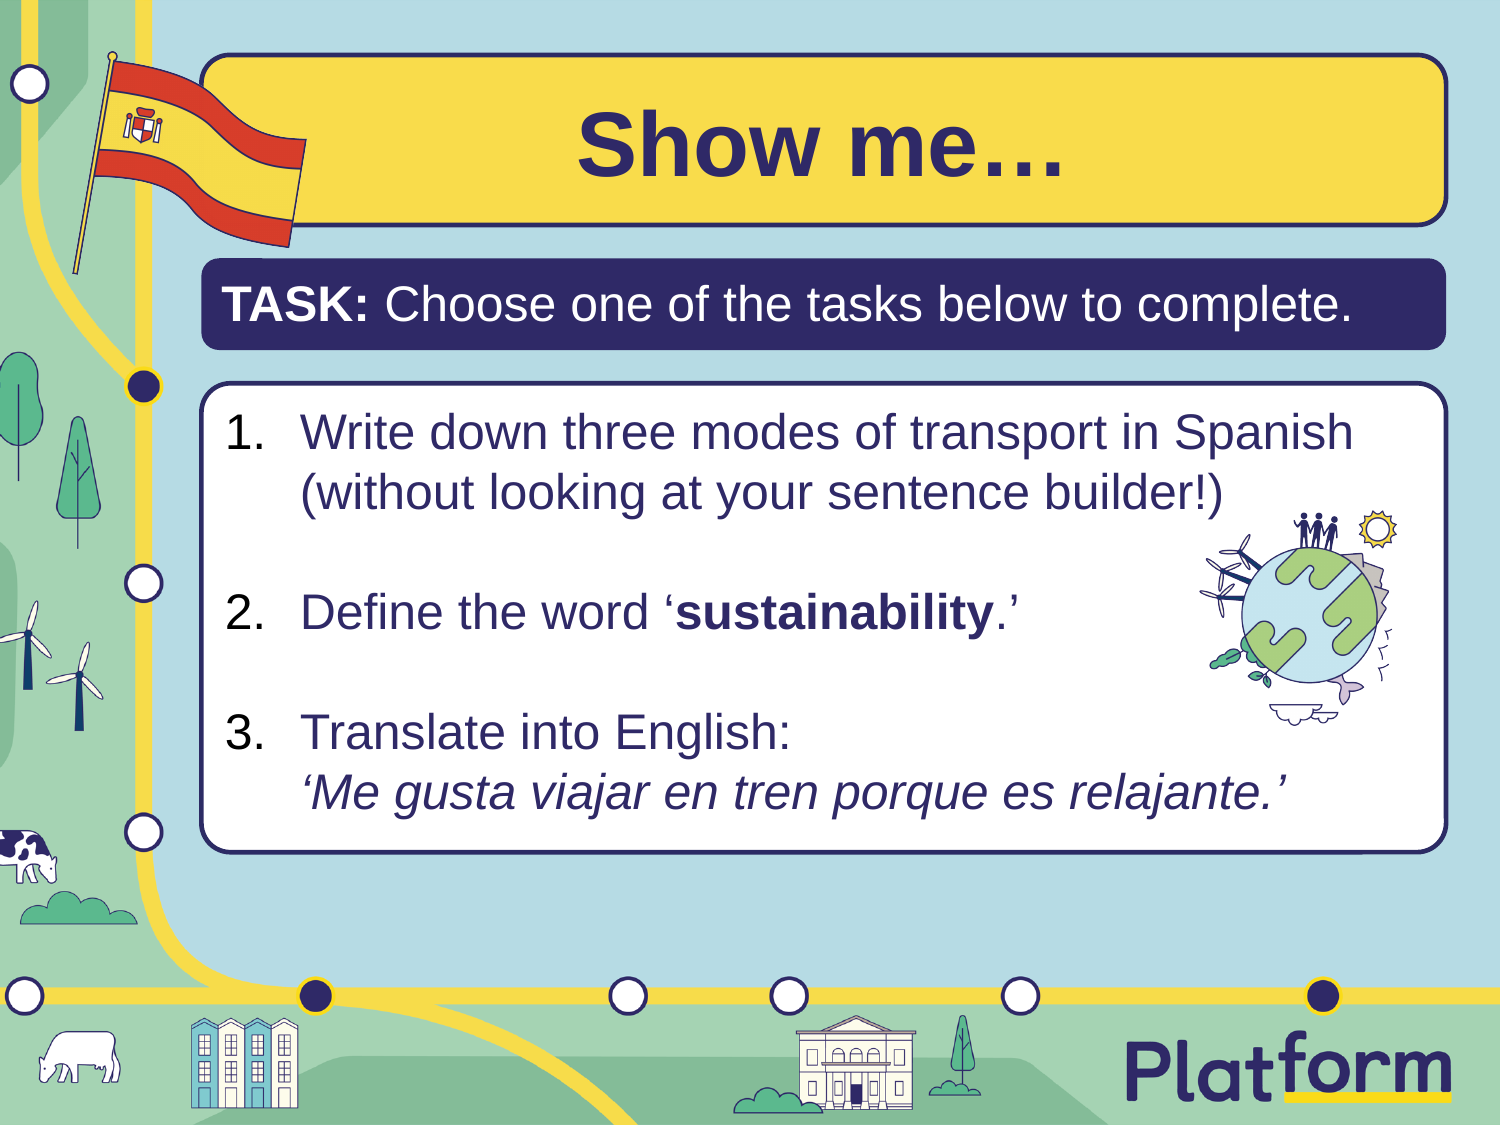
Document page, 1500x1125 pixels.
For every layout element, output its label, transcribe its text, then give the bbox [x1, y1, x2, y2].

text_box TASK: Choose one of the tasks below to complete. [201, 258, 1447, 351]
picture [0, 0, 1500, 1125]
text_box Show me… [310, 54, 1447, 225]
text_box Write down three modes of transport in Spanish (without looking at your sentence builder!) Define the word ‘sustainability.’ Translate into English: ‘Me gusta viajar en tren porque es relajante.’ [201, 383, 1447, 853]
